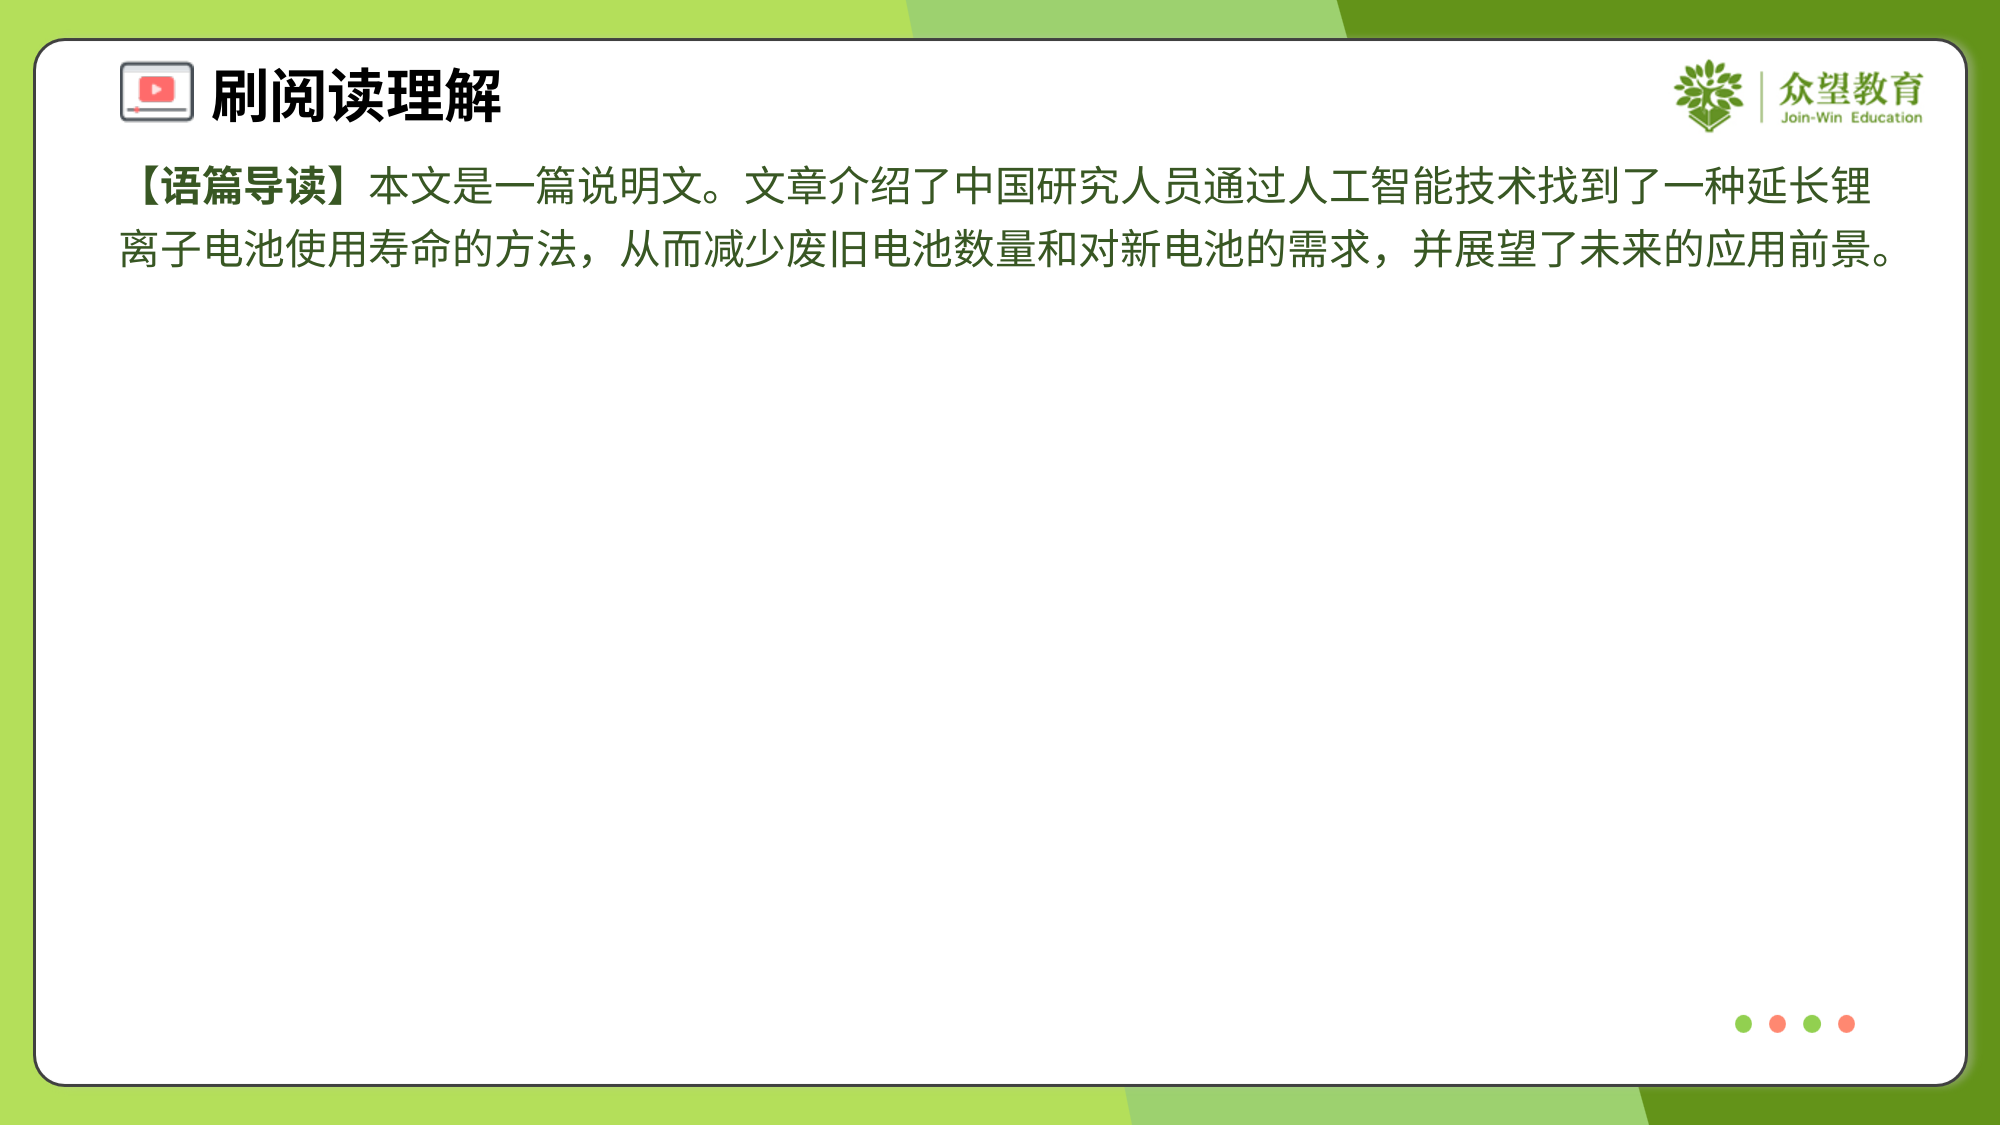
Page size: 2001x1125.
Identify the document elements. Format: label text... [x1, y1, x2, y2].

text_box 【语篇导读】本文是一篇说明文。文章介绍了中国研究人员通过人工智能技术找到了一种延长锂离子电池使用寿命的方法，从而减少废旧电池数量和对新电池的需求，并展望了未来的应用前景。 [118, 147, 1883, 268]
picture [0, 0, 2000, 1125]
